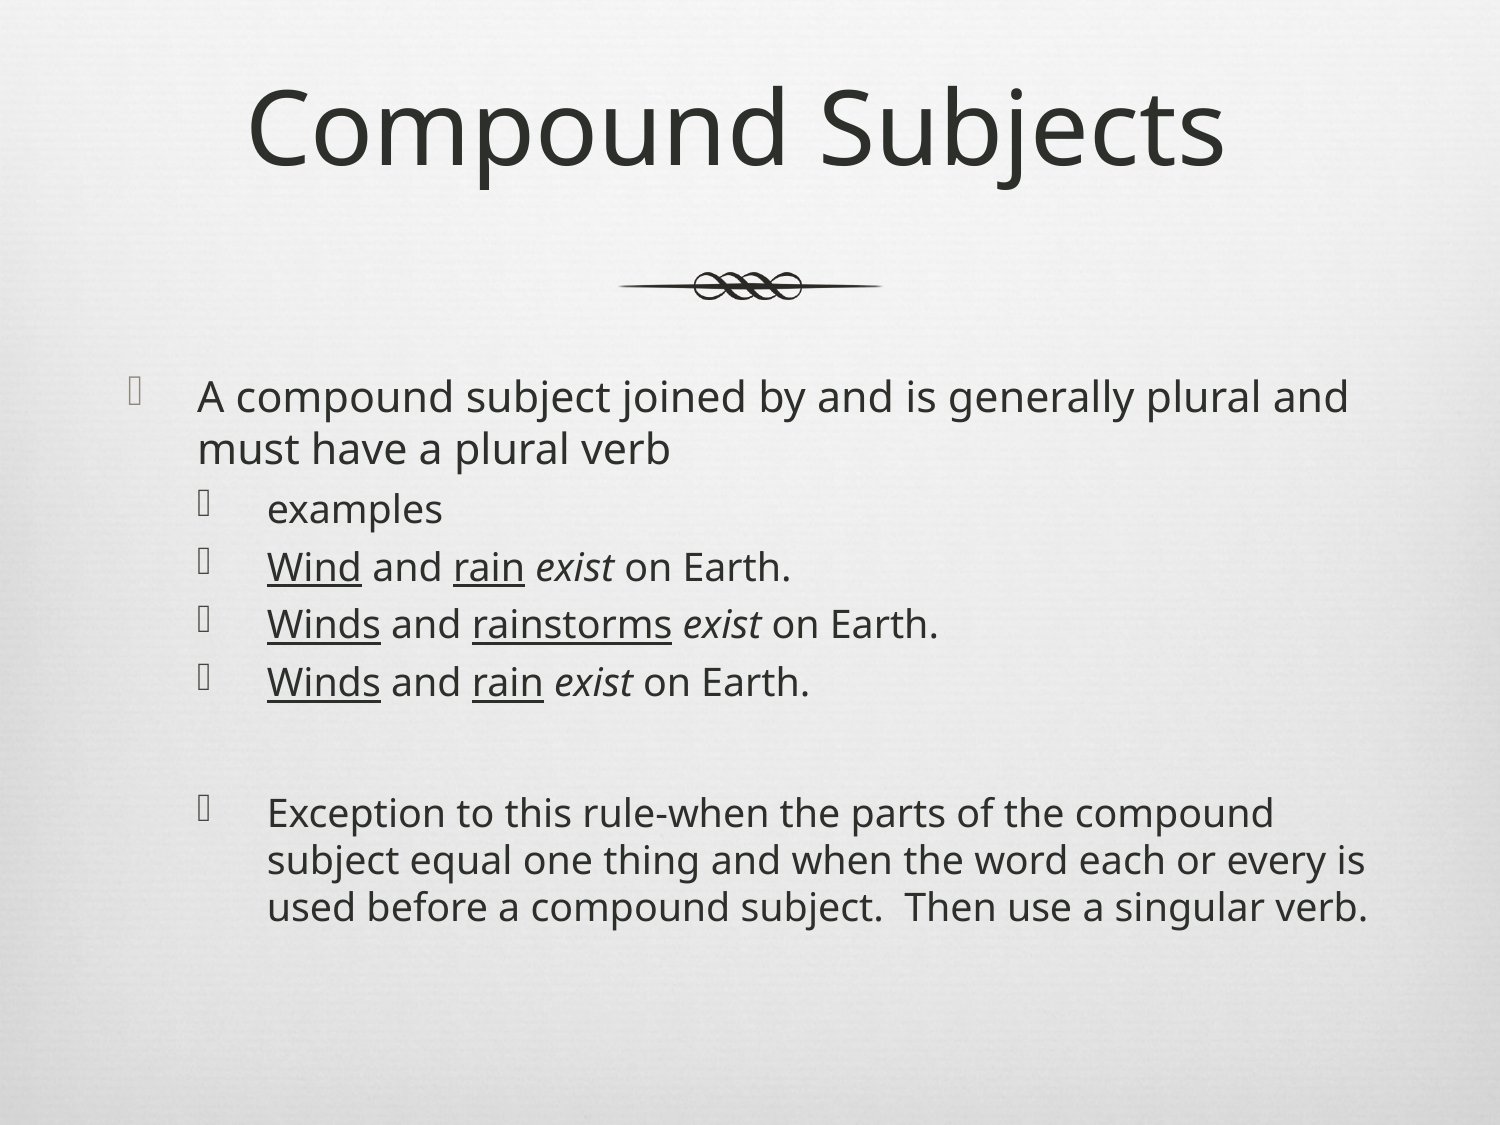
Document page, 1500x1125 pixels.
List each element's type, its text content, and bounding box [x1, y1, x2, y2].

title Compound Subjects [112, 11, 1388, 236]
list A compound subject joined by and is generally plural and must have a plural verb examples Wind and rain exist on Earth. Winds and rainstorms exist on Earth. Winds and rain exist on Earth. Exception to this rule-when the parts of the compound subject equal one thing and when the word each or every is used before a compound subject. Then use a singular verb. [112, 362, 1388, 963]
picture [615, 272, 885, 300]
